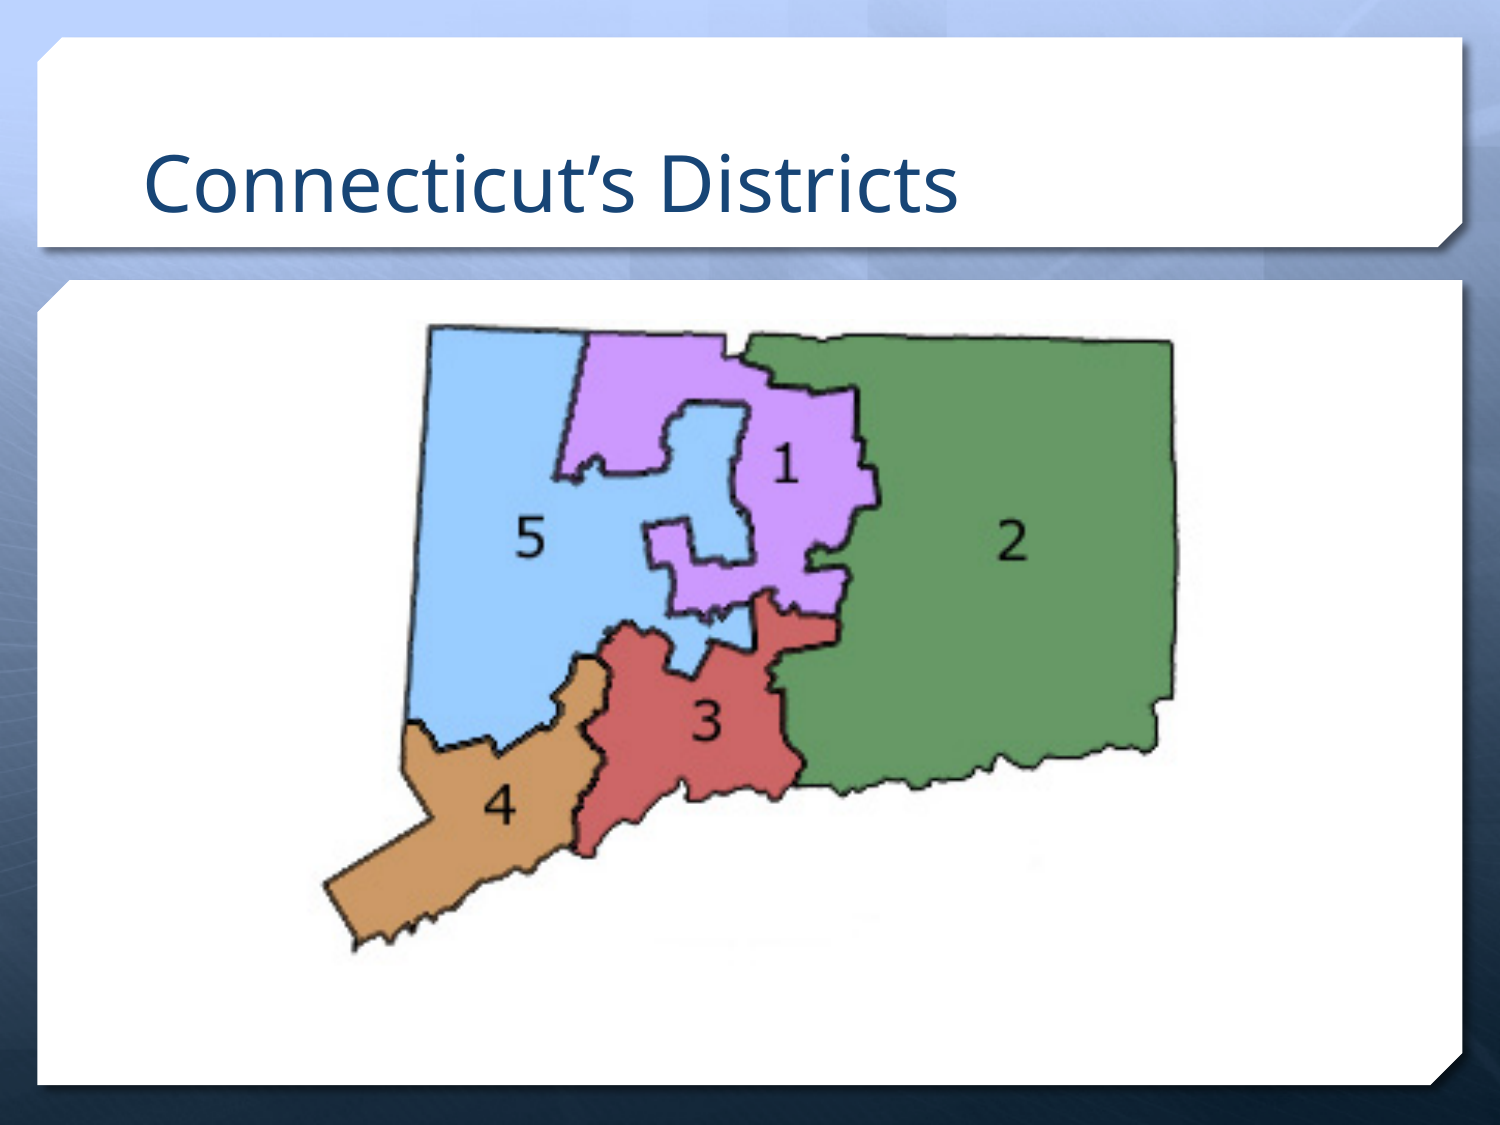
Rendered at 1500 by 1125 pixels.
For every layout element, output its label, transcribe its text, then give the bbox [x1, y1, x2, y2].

title Connecticut’s Districts [127, 48, 1372, 236]
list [127, 319, 1373, 978]
